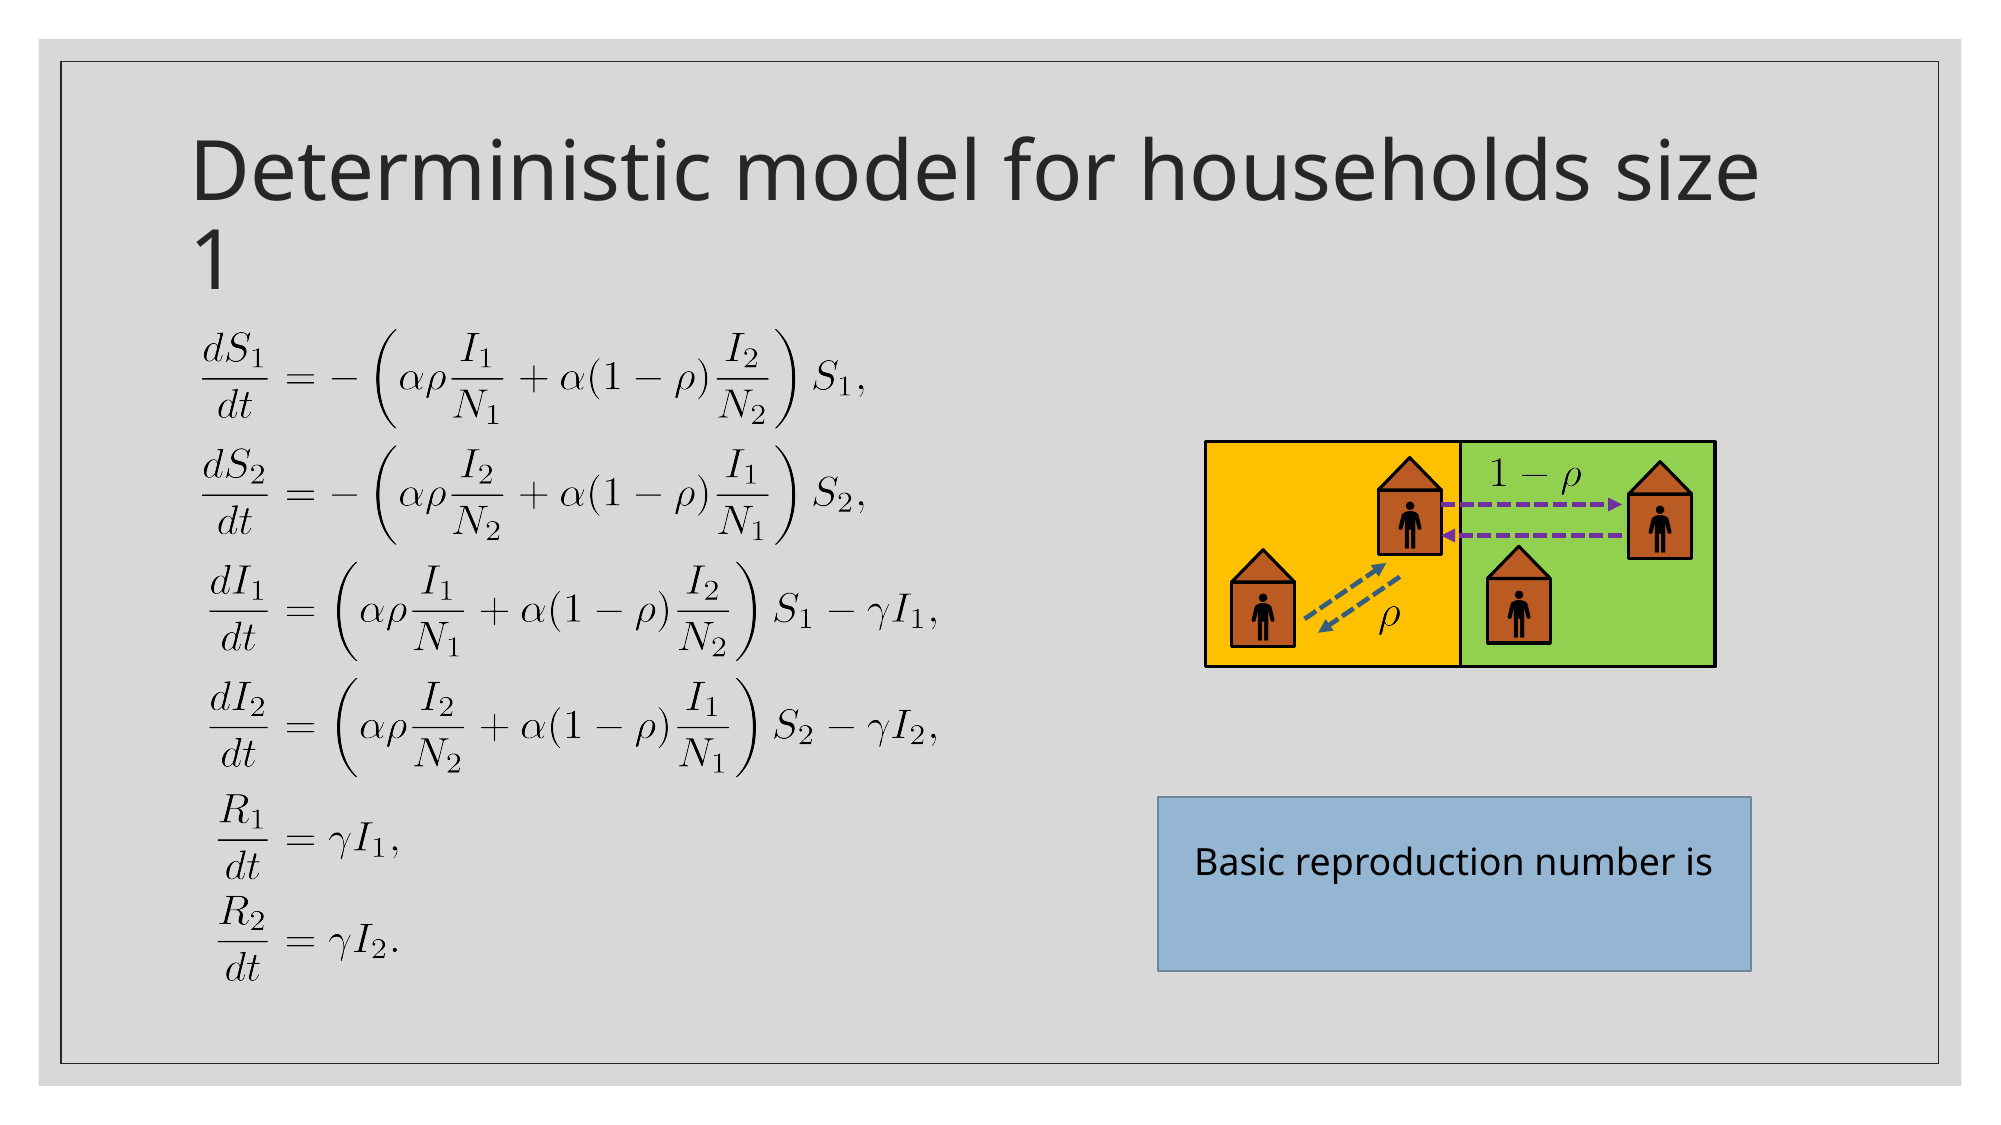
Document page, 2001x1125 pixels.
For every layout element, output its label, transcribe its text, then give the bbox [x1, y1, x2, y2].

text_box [1628, 461, 1692, 559]
picture [1379, 606, 1400, 635]
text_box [1304, 562, 1387, 619]
picture [1492, 458, 1581, 495]
title Deterministic model for households size 1 [174, 105, 1825, 331]
text_box [1205, 441, 1459, 668]
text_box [1378, 457, 1442, 555]
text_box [1231, 549, 1295, 647]
text_box [1459, 441, 1716, 668]
text_box [1157, 796, 1752, 972]
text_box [1318, 576, 1400, 633]
picture [202, 329, 936, 981]
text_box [1487, 546, 1551, 644]
